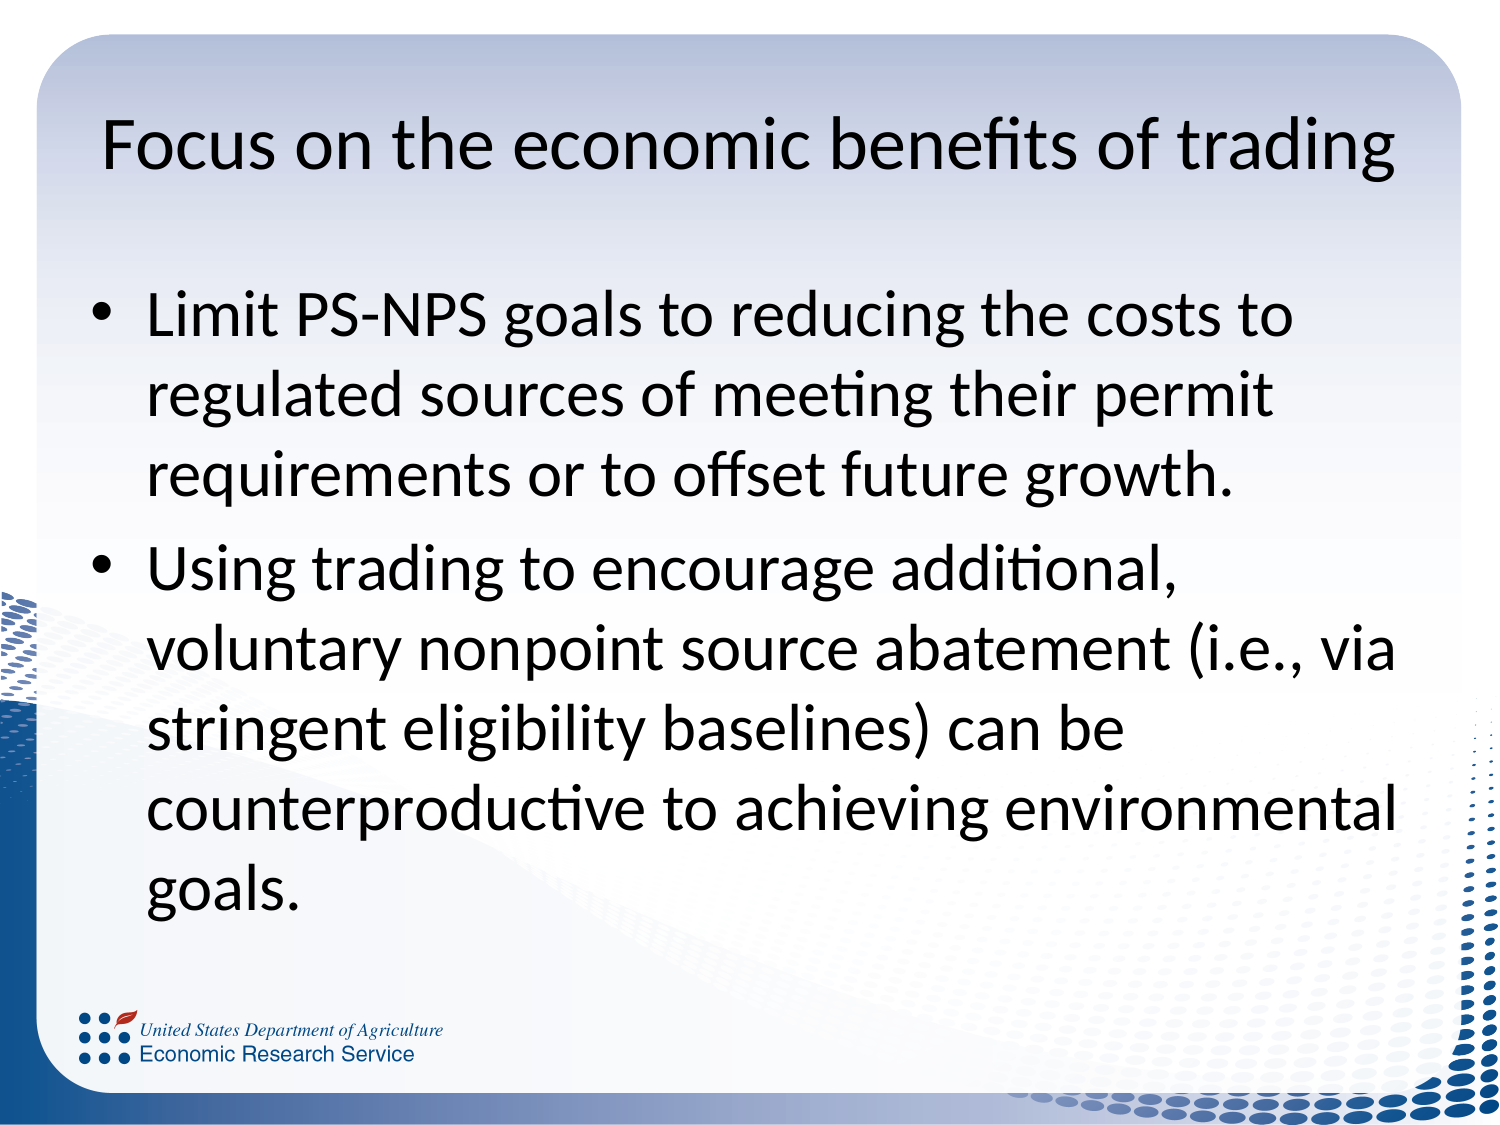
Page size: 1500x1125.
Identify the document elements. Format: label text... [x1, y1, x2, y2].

title Focus on the economic benefits of trading [75, 45, 1425, 233]
picture [0, 0, 1500, 1125]
list Limit PS-NPS goals to reducing the costs to regulated sources of meeting their permit requirements or to offset future growth. Using trading to encourage additional, voluntary nonpoint source abatement (i.e., via stringent eligibility baselines) can be counterproductive to achieving environmental goals. [75, 262, 1425, 1005]
